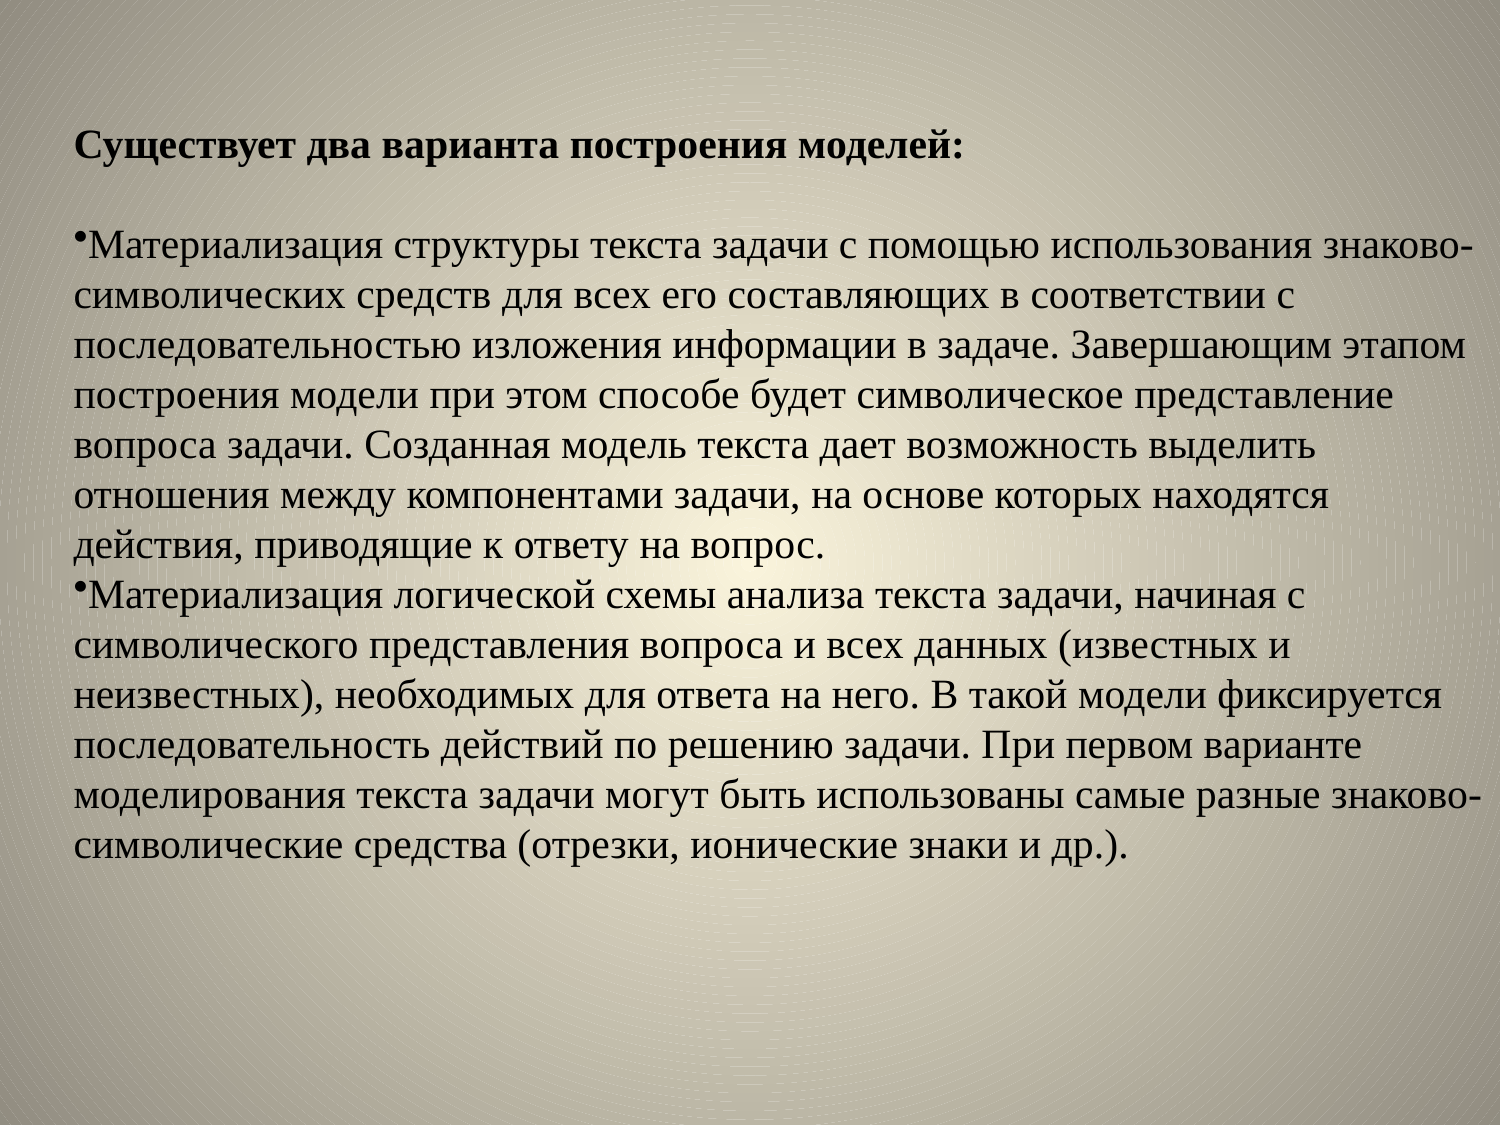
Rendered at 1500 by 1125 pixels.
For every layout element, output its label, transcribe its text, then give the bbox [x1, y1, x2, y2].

text_box Существует два варианта построения моделей: Материализация структуры текста задачи с помощью использования знаково-символических средств для всех его составляющих в соответствии с последовательностью изложения информации в задаче. Завершающим этапом построения модели при этом способе будет символическое представление вопроса задачи. Созданная модель текста дает возможность выделить отношения между компонентами задачи, на основе которых находятся действия, приводящие к ответу на вопрос. Материализация логической схемы анализа текста задачи, начиная с символического представления вопроса и всех данных (известных и неизвестных), необходимых для ответа на него. В такой модели фиксируется последовательность действий по решению задачи. При первом варианте моделирования текста задачи могут быть использованы самые разные знаково-символические средства (отрезки, ионические знаки и др.). [58, 109, 1500, 925]
